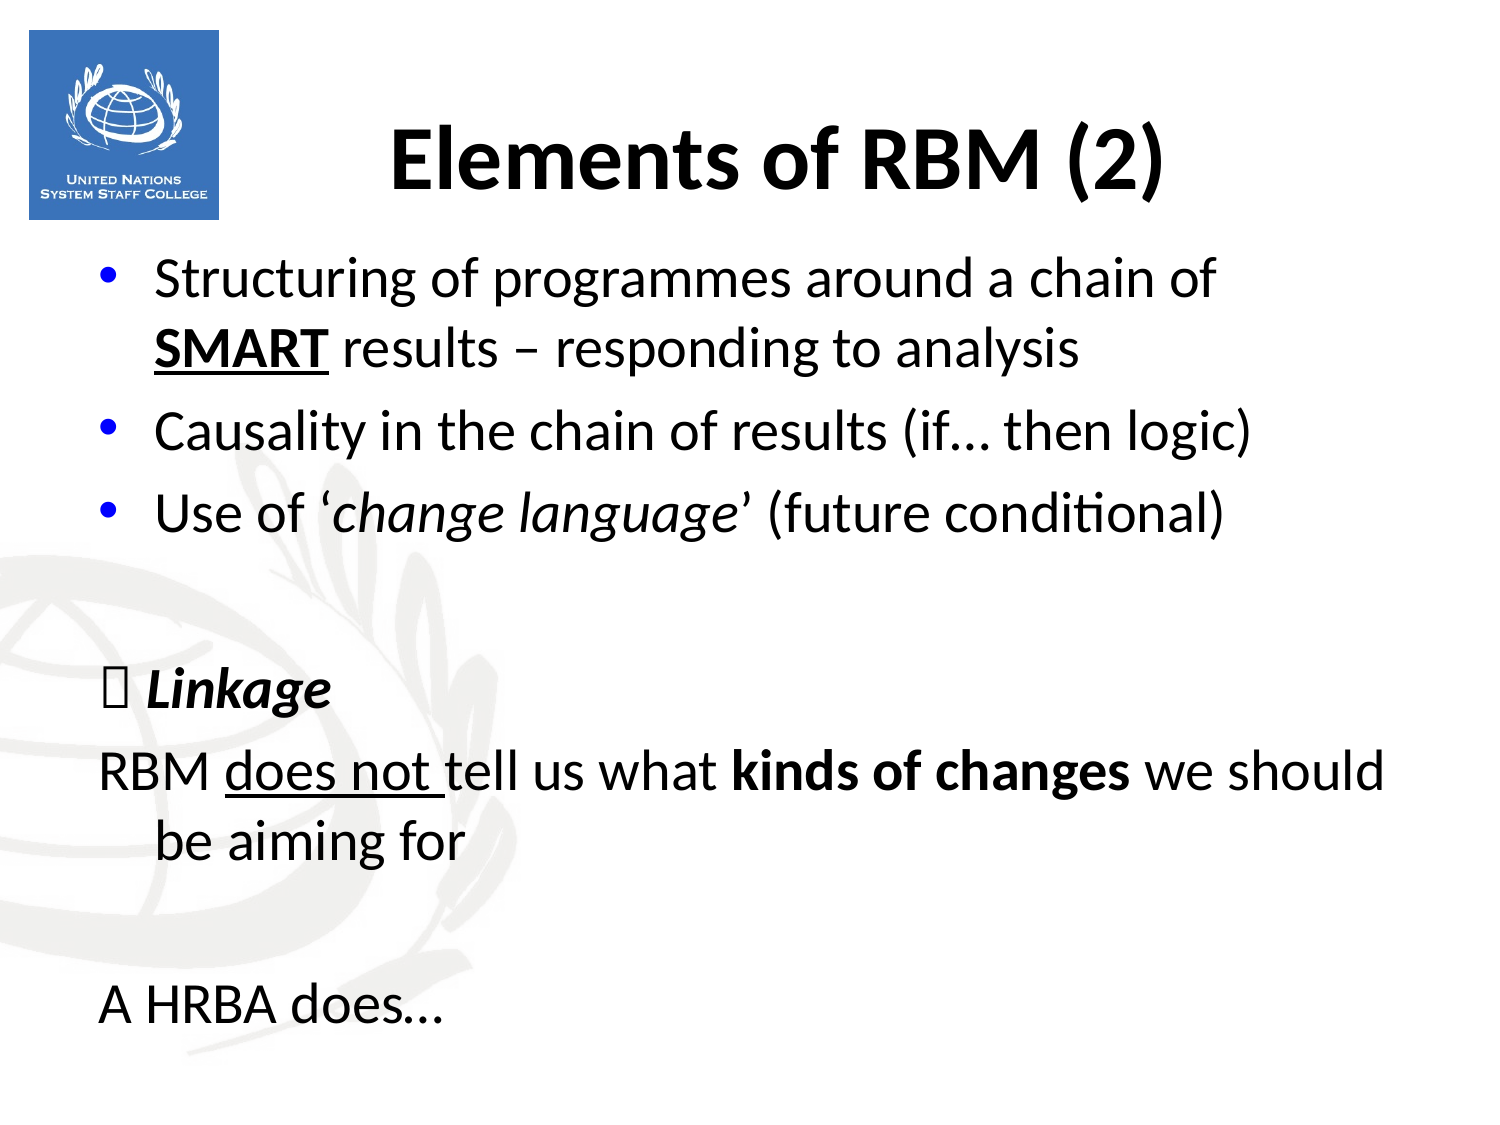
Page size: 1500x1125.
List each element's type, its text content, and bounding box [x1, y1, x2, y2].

list Structuring of programmes around a chain of SMART results – responding to analysis Causality in the chain of results (if… then logic) Use of ‘change language’ (future conditional)  Linkage RBM does not tell us what kinds of changes we should be aiming for A HRBA does… [82, 231, 1412, 1091]
title Elements of RBM (2) [229, 101, 1329, 204]
picture [29, 30, 219, 220]
